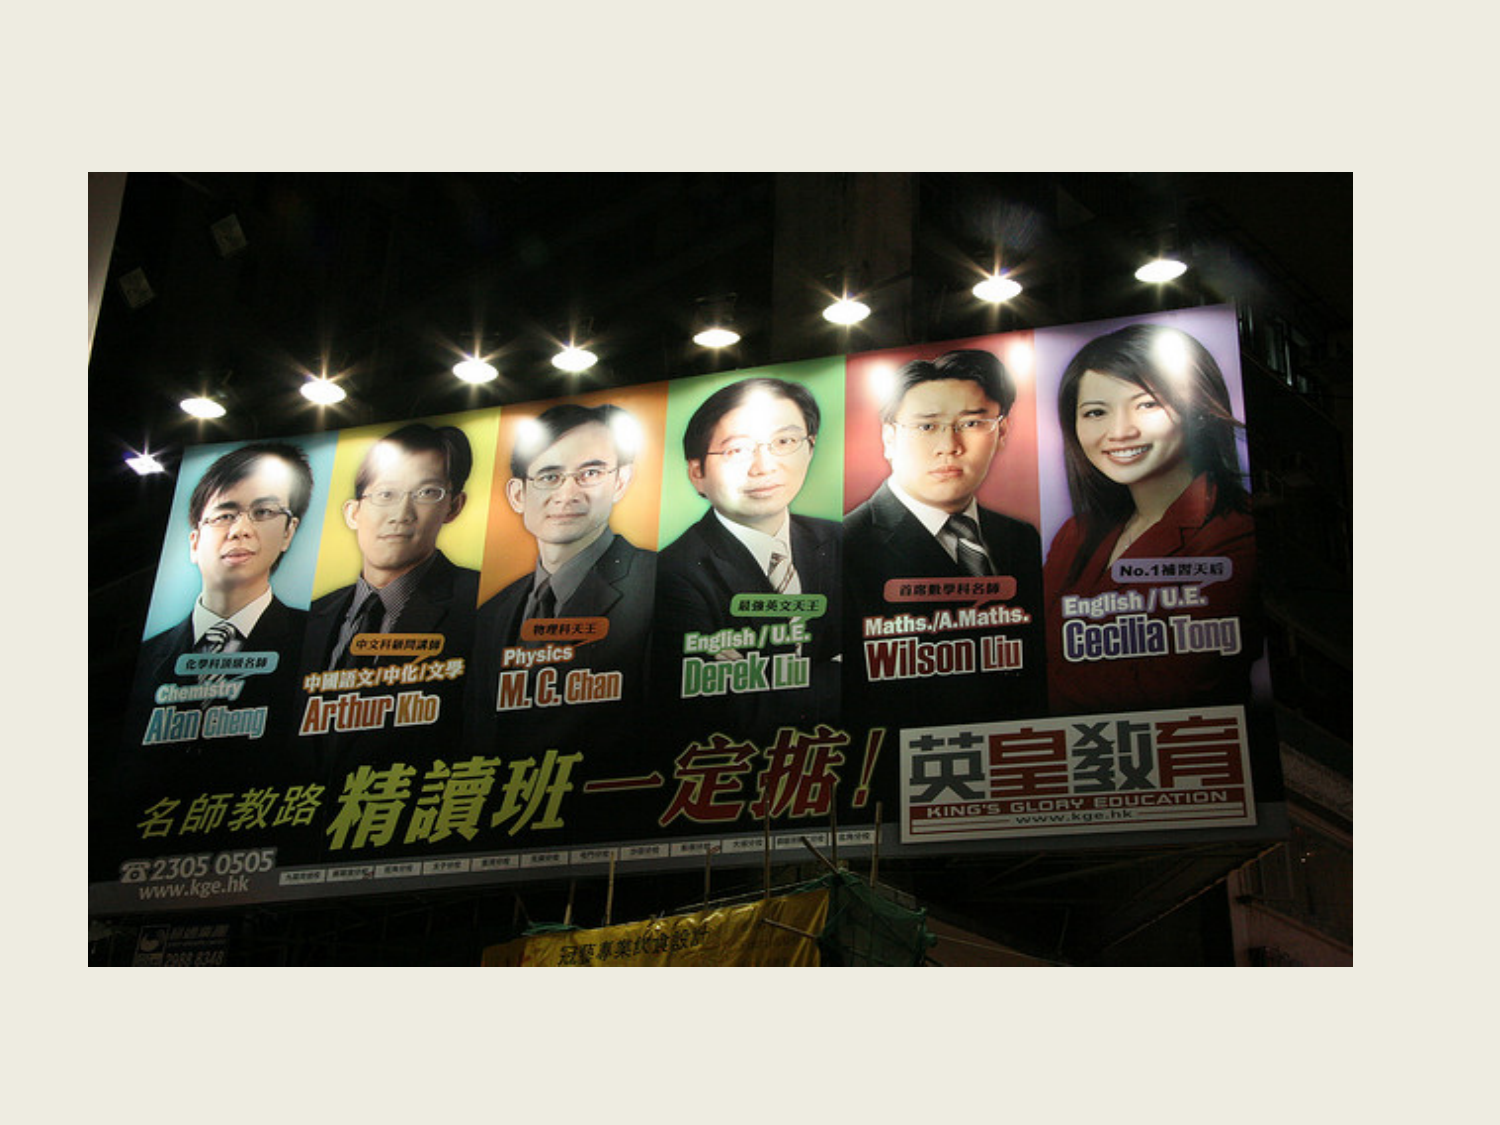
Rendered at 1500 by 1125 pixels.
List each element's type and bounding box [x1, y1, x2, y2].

picture [88, 172, 1353, 968]
